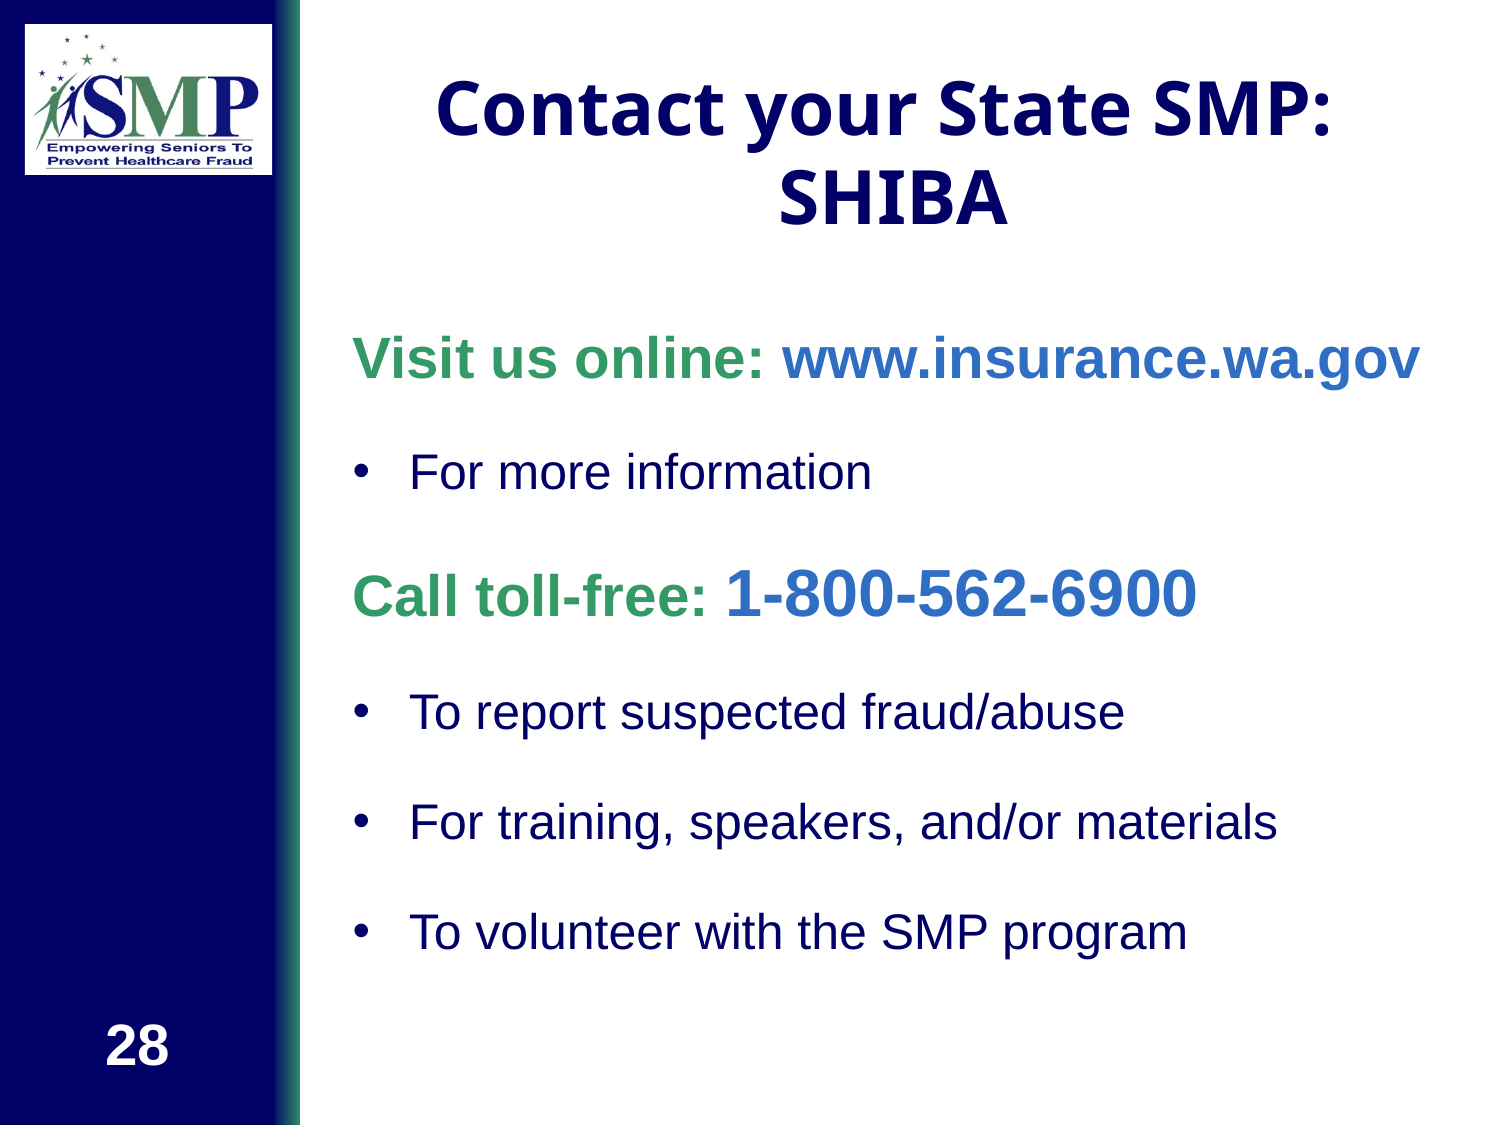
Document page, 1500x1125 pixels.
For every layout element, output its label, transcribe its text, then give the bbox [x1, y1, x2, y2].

picture [24, 24, 273, 175]
title Contact your State SMP: SHIBA [337, 87, 1450, 213]
slide_number 28 [0, 999, 276, 1076]
list Visit us online: www.insurance.wa.gov For more information Call toll-free: 1-800-562-6900 To report suspected fraud/abuse For training, speakers, and/or materials To volunteer with the SMP program [337, 312, 1463, 838]
